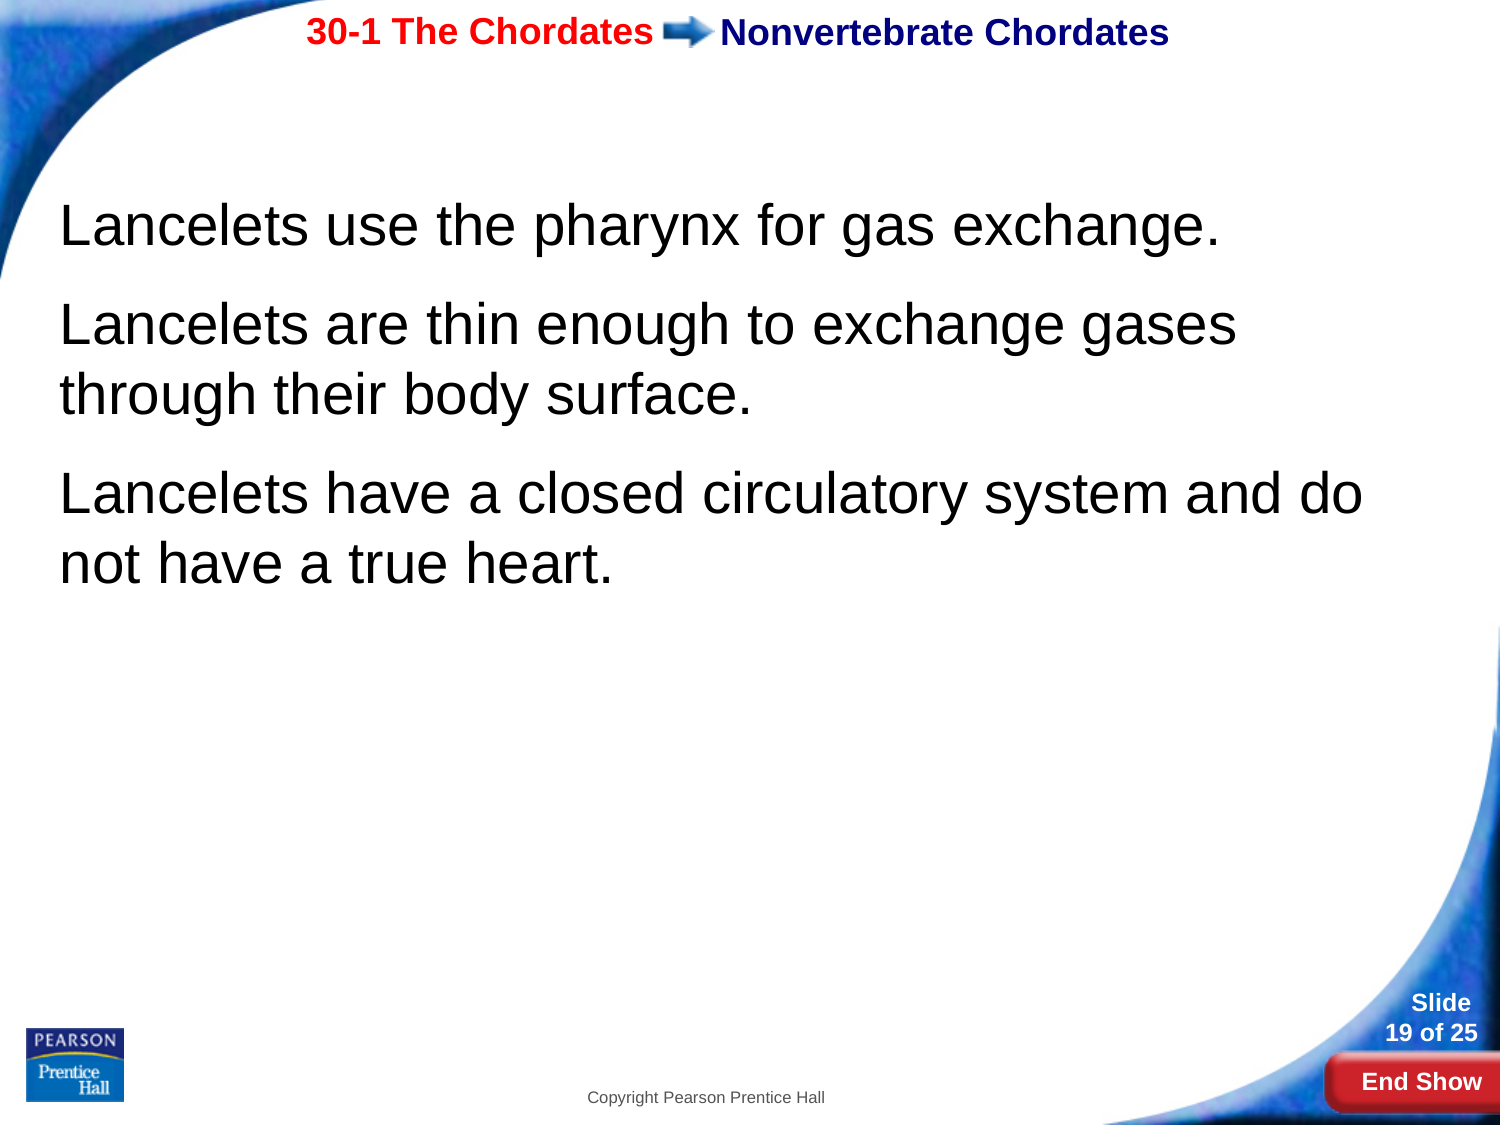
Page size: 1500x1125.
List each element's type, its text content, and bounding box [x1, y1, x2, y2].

title Nonvertebrate Chordates [704, 0, 1375, 76]
list Lancelets use the pharynx for gas exchange. Lancelets are thin enough to exchange gases through their body surface. Lancelets have a closed circulatory system and do not have a true heart. [44, 179, 1463, 976]
picture [0, 0, 1500, 1125]
footer Copyright Pearson Prentice Hall [468, 1078, 945, 1105]
